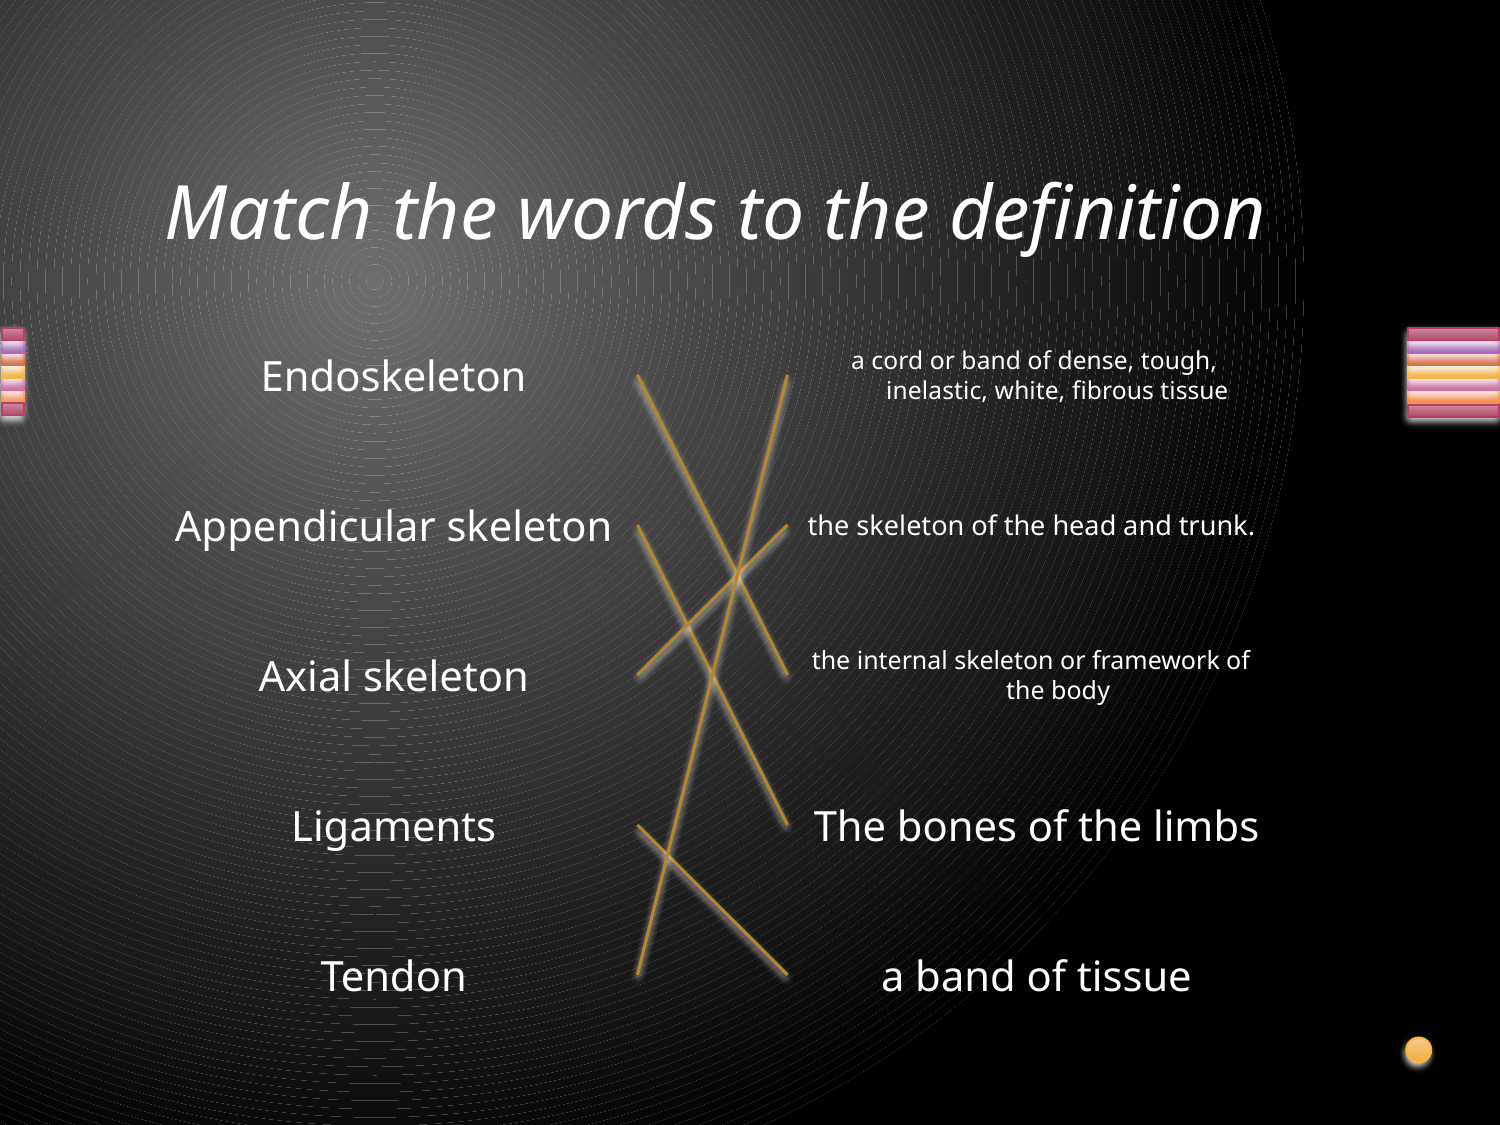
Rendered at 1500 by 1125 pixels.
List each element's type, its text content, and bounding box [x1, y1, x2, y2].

list a cord or band of dense, tough, inelastic, white, fibrous tissue [787, 337, 1275, 413]
list Ligaments [150, 787, 638, 863]
list Tendon [150, 937, 638, 1013]
list a band of tissue [787, 937, 1275, 1013]
list Axial skeleton [150, 637, 638, 713]
list the internal skeleton or framework of the body [787, 637, 1275, 713]
list the skeleton of the head and trunk. [787, 487, 1275, 563]
list Appendicular skeleton [150, 487, 638, 563]
list Endoskeleton [150, 337, 638, 413]
title Match the words to the definition [150, 75, 1413, 263]
list The bones of the limbs [787, 787, 1275, 863]
